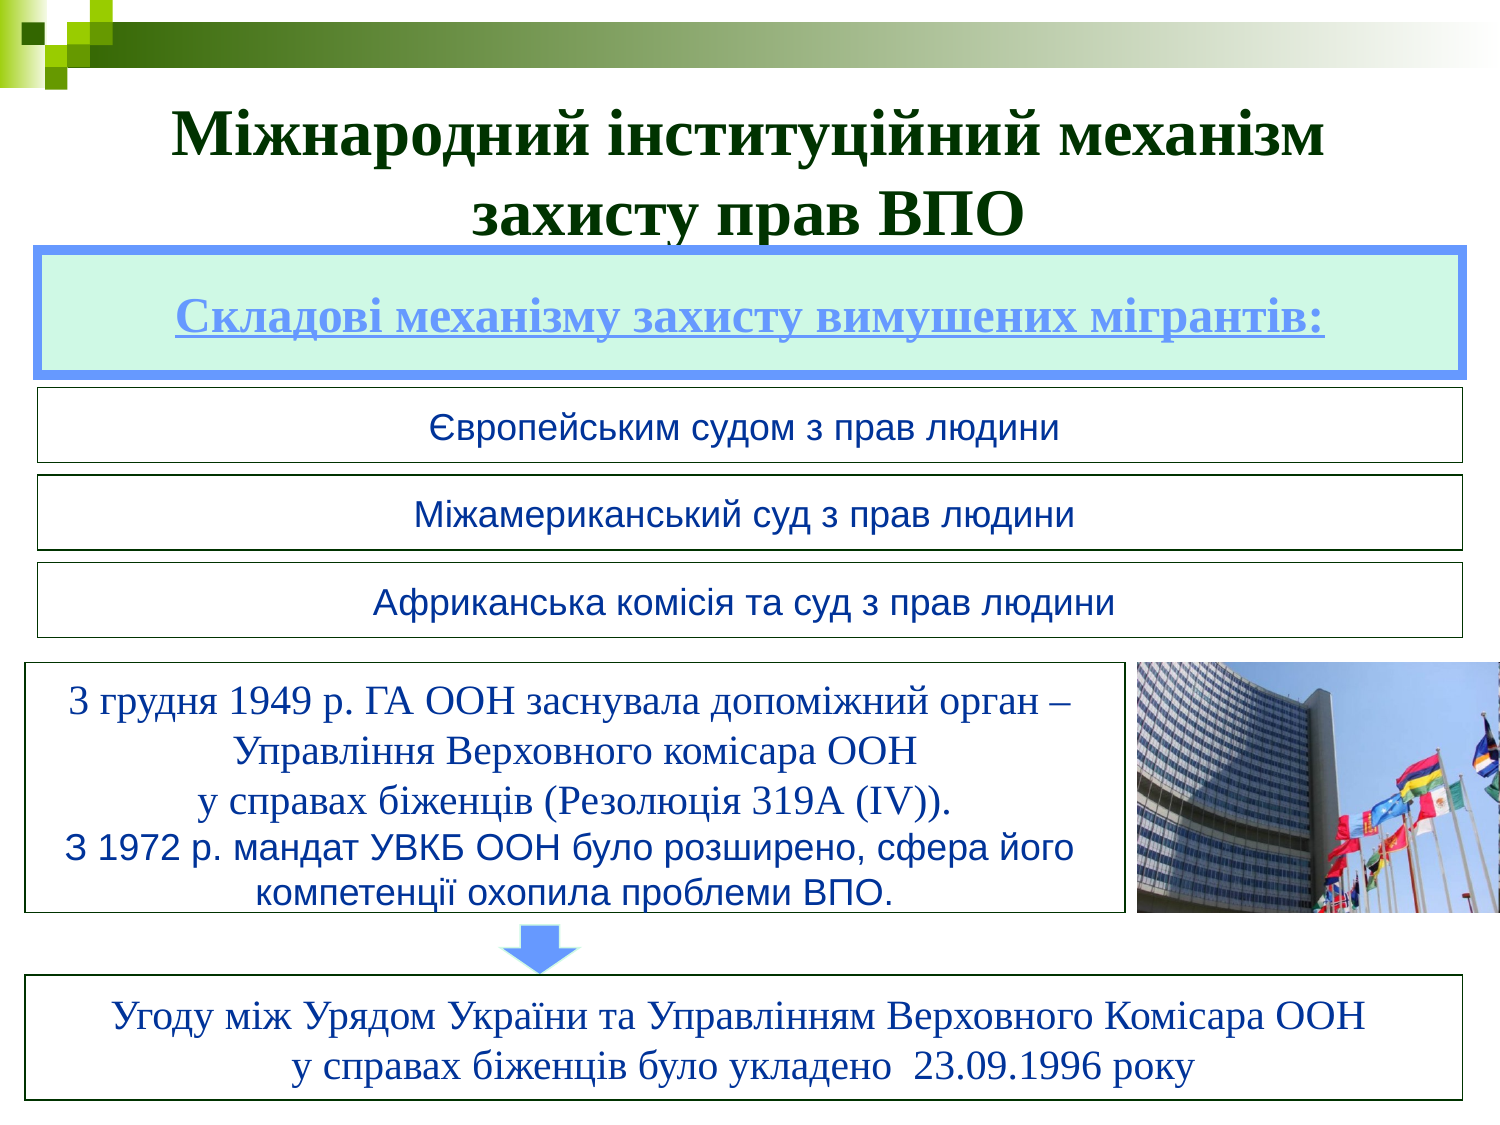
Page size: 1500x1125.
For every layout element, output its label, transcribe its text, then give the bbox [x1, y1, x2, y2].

text_box Складові механізму захисту вимушених мігрантів: [37, 249, 1463, 375]
text_box [500, 924, 580, 975]
text_box Європейським судом з прав людини [37, 387, 1463, 463]
text_box Угоду між Урядом України та Управлінням Верховного Комісара ООН у справах біженців було укладено 23.09.1996 року [24, 975, 1463, 1100]
text_box 3 грудня 1949 р. ГА ООН заснувала допоміжний орган – Управління Верховного комісара ООН у справах біженців (Резолюція 319А (IV)). З 1972 р. мандат УВКБ ООН було розширено, сфера його компетенції охопила проблеми ВПО. [24, 662, 1125, 913]
title Міжнародний інституційний механізм захисту прав ВПО [75, 75, 1425, 249]
picture [1137, 662, 1500, 913]
text_box Африканська комісія та суд з прав людини [37, 562, 1463, 638]
text_box Міжамериканський суд з прав людини [37, 474, 1463, 550]
